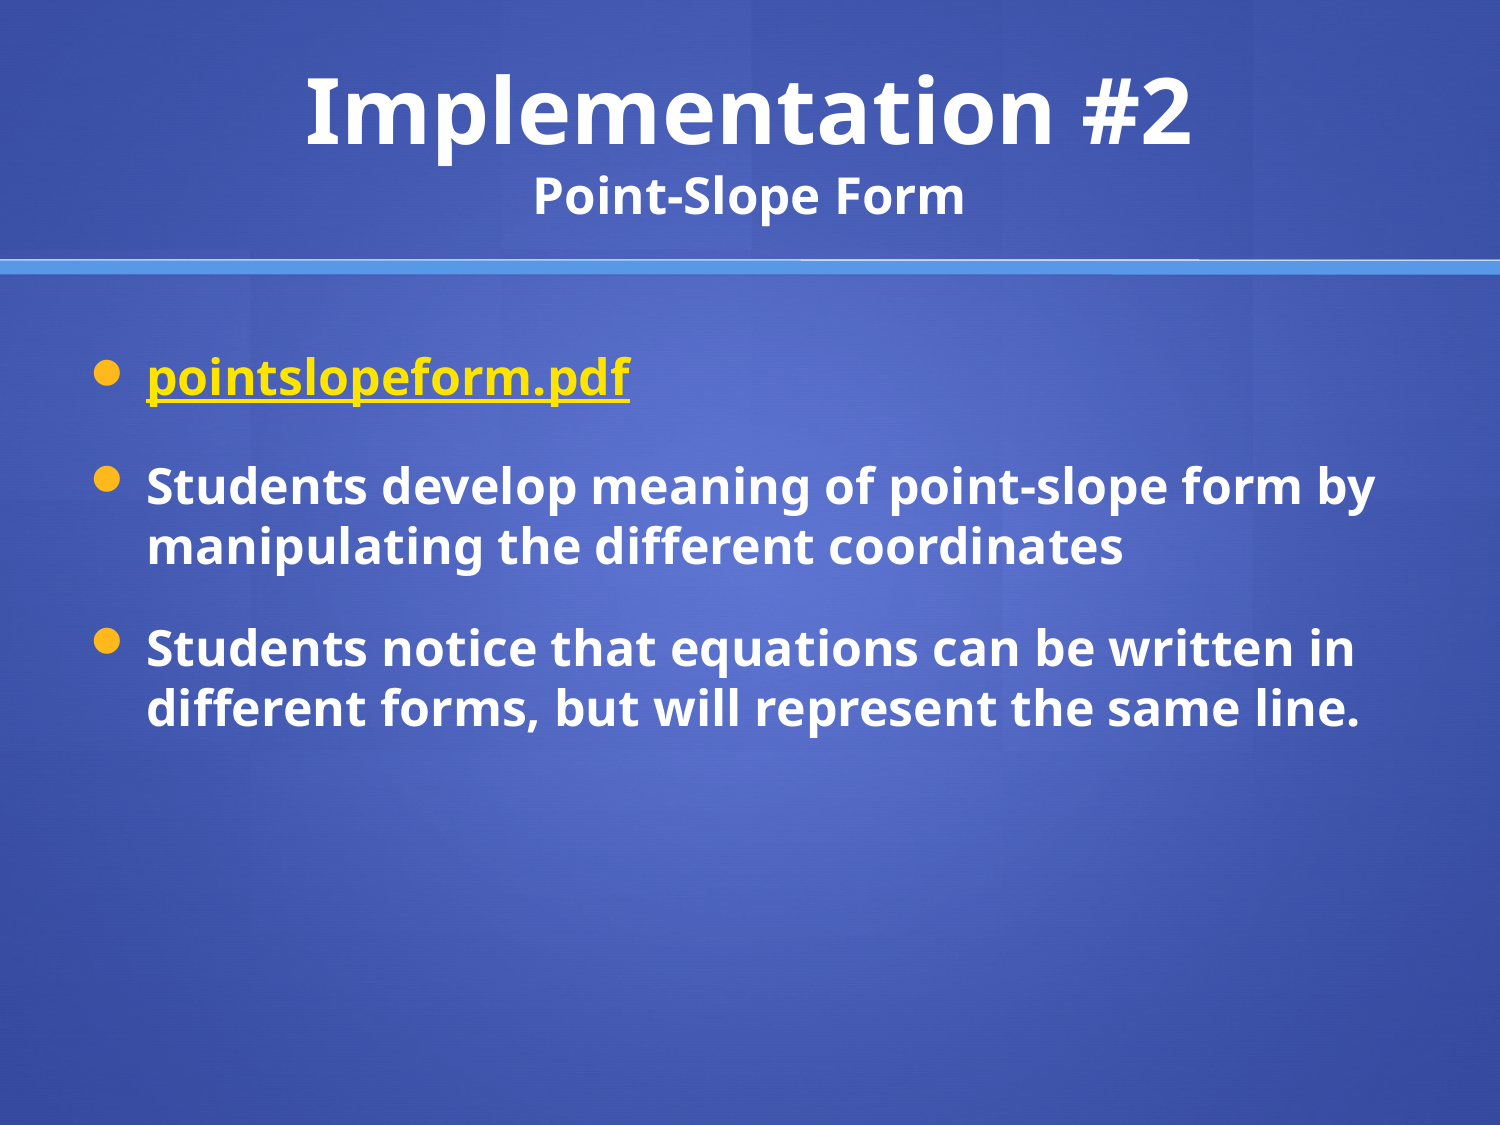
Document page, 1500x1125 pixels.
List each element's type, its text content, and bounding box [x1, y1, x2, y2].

title Implementation #2 Point-Slope Form [75, 45, 1425, 233]
list pointslopeform.pdf Students develop meaning of point-slope form by manipulating the different coordinates Students notice that equations can be written in different forms, but will represent the same line. [75, 337, 1425, 988]
